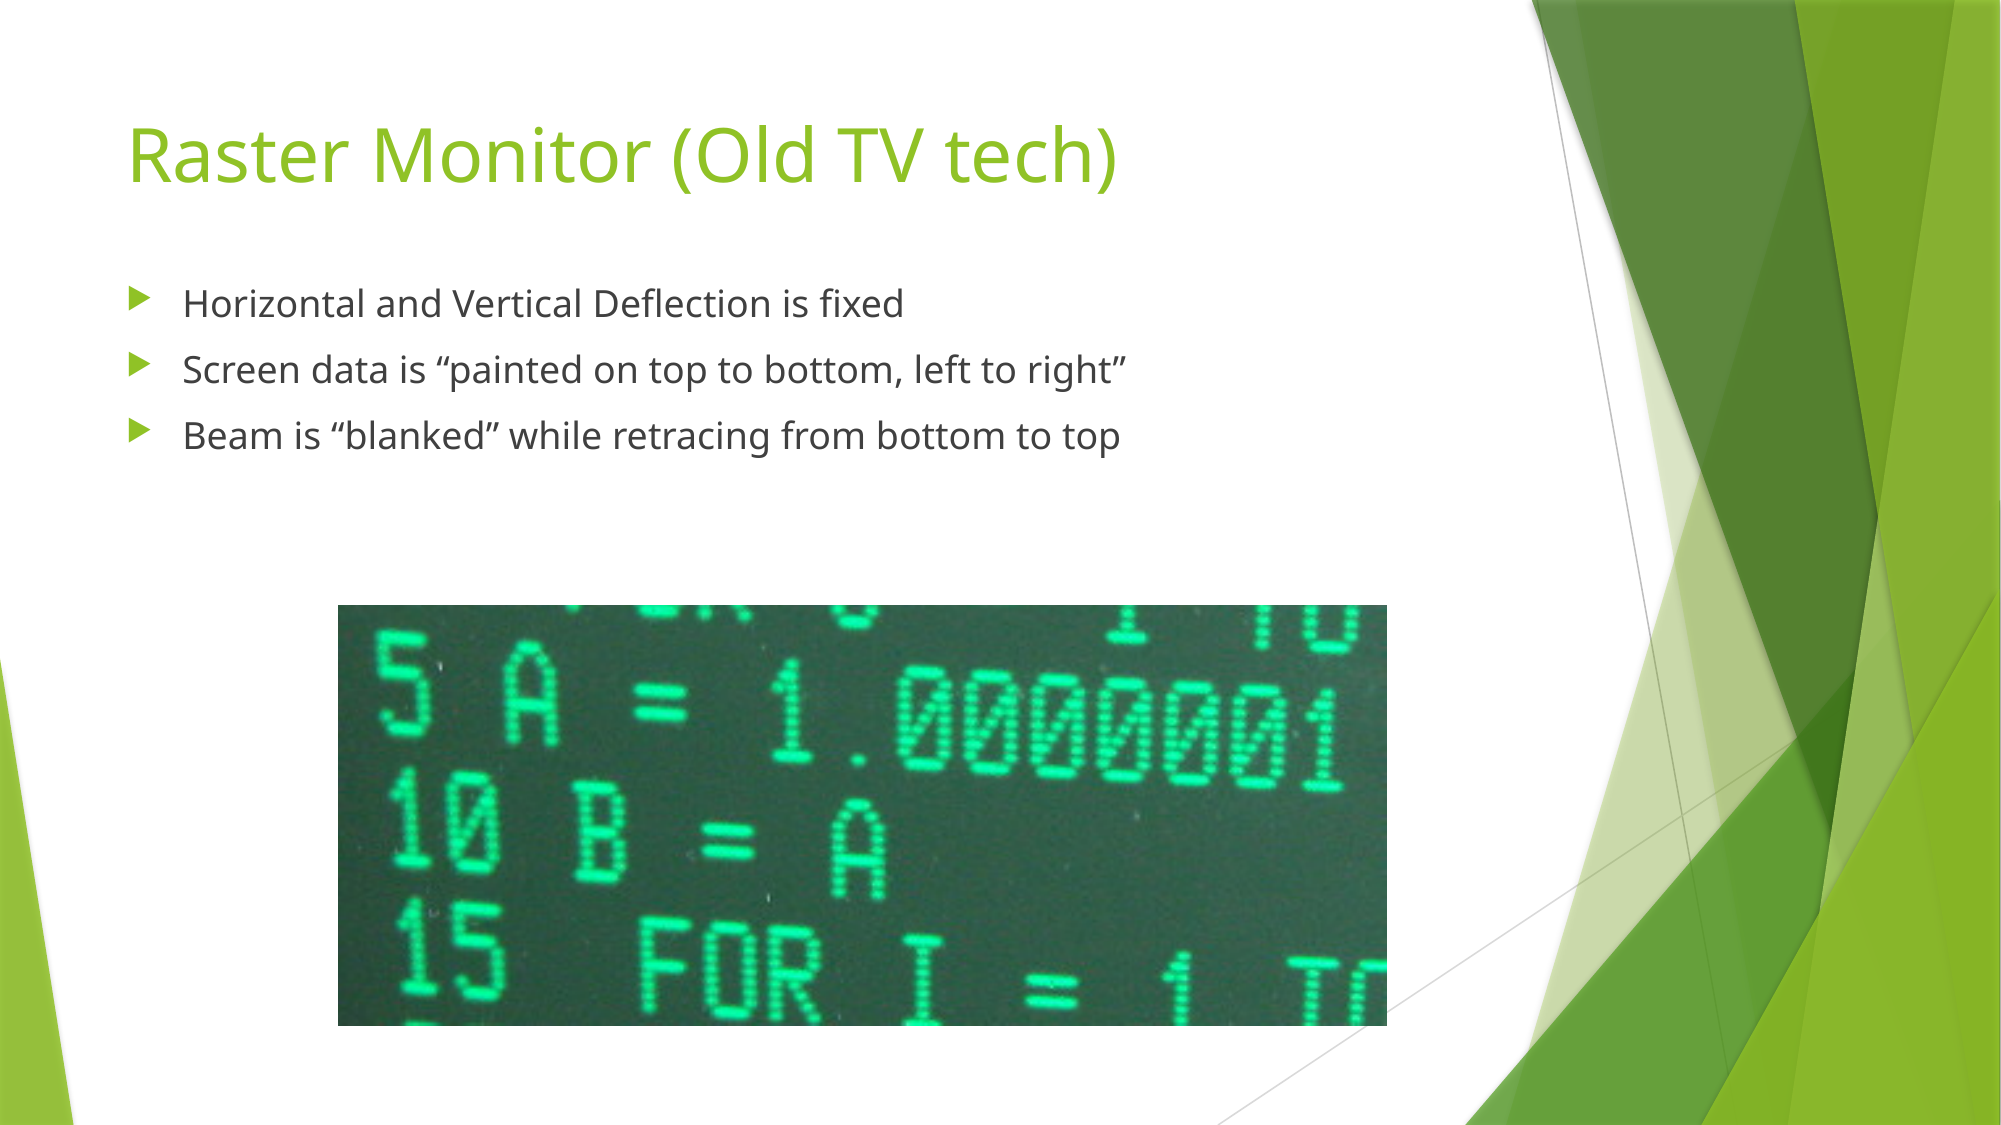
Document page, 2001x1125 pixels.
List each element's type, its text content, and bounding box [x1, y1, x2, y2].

title Raster Monitor (Old TV tech) [111, 99, 1522, 272]
picture [337, 605, 1388, 1026]
list Horizontal and Vertical Deflection is fixed Screen data is “painted on top to bottom, left to right” Beam is “blanked” while retracing from bottom to top [111, 272, 1522, 910]
